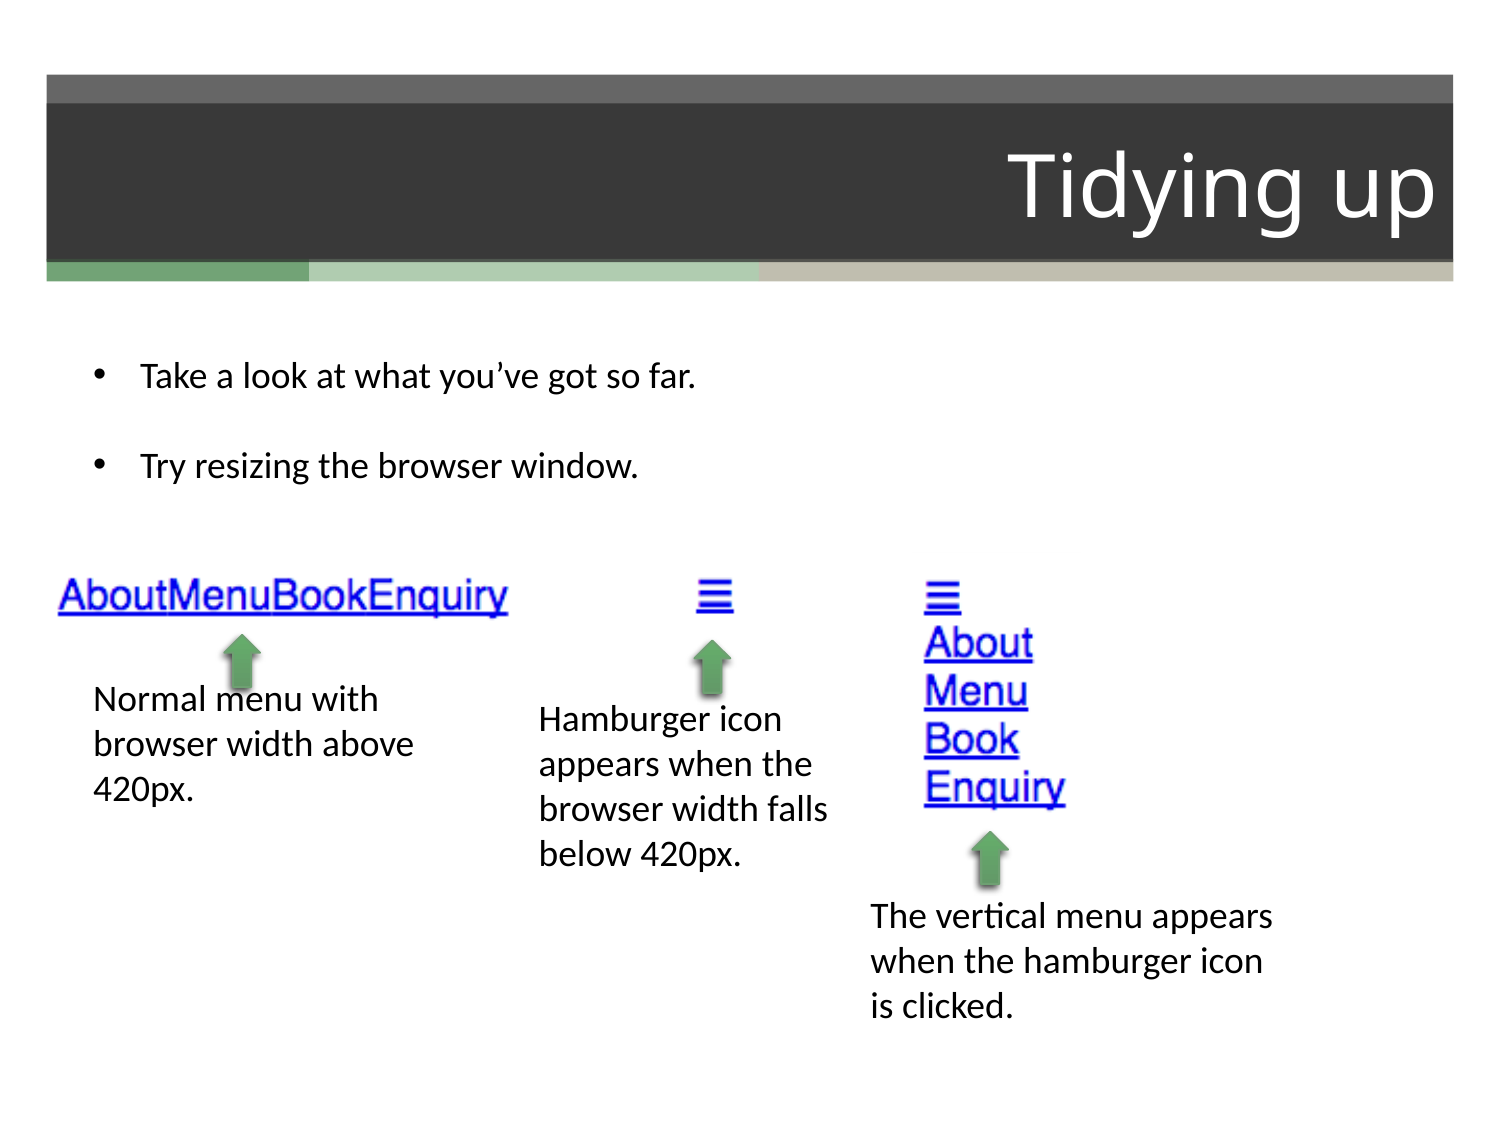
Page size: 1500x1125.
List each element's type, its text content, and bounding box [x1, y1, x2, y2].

text_box Normal menu with browser width above 420px. [78, 679, 433, 817]
text_box Hamburger icon appears when the browser width falls below 420px. [523, 687, 869, 882]
picture [911, 550, 1082, 823]
text_box The vertical menu appears when the hamburger icon is clicked. [855, 883, 1307, 1034]
picture [679, 551, 750, 636]
text_box [693, 646, 732, 694]
text_box [232, 679, 253, 689]
picture [46, 561, 556, 668]
text_box [971, 837, 1009, 886]
title Tidying up [46, 103, 1454, 263]
text_box Take a look at what you’ve got so far. Try resizing the browser window. [78, 343, 1454, 494]
